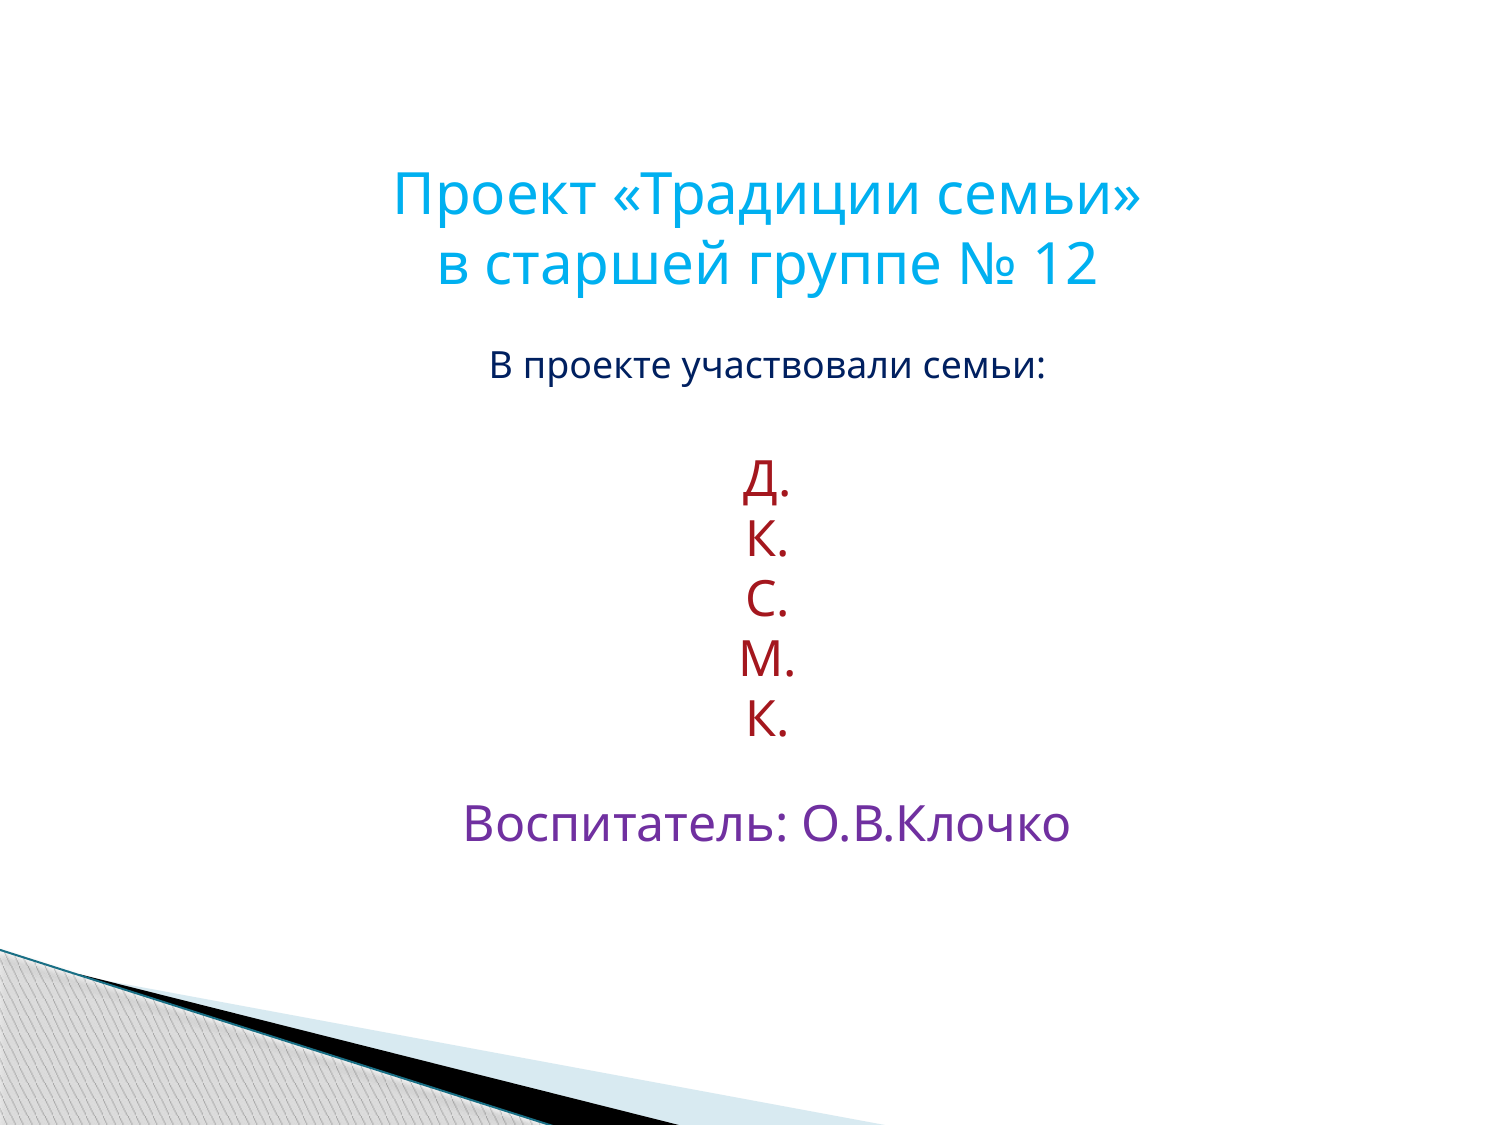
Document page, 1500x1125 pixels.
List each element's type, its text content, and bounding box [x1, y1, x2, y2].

text_box Проект «Традиции семьи» в старшей группе № 12 В проекте участвовали семьи: Д. К. С. М. К. Воспитатель: О.В.Клочко [182, 148, 1353, 1084]
